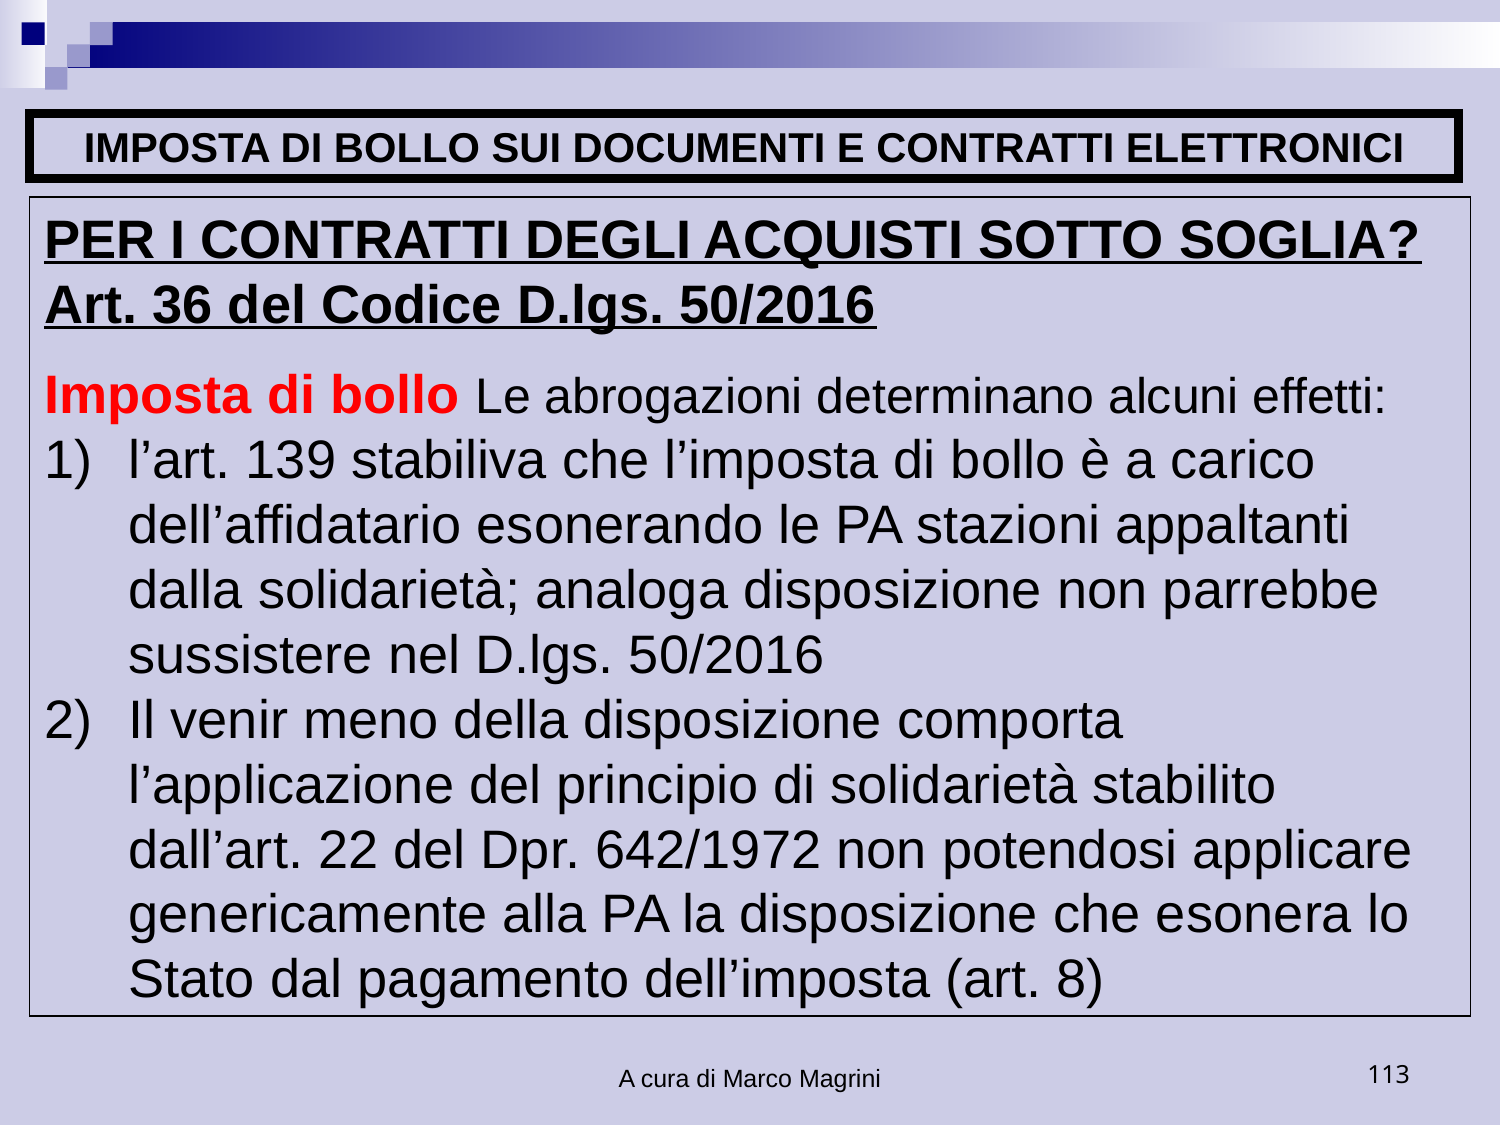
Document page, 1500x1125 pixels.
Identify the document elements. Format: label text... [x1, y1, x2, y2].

slide_number 113 [1074, 1025, 1425, 1100]
text_box IMPOSTA DI BOLLO SUI DOCUMENTI E CONTRATTI ELETTRONICI [29, 113, 1459, 179]
text_box PER I CONTRATTI DEGLI ACQUISTI SOTTO SOGLIA? Art. 36 del Codice D.lgs. 50/2016 Imposta di bollo Le abrogazioni determinano alcuni effetti: l’art. 139 stabiliva che l’imposta di bollo è a carico dell’affidatario esonerando le PA stazioni appaltanti dalla solidarietà; analoga disposizione non parrebbe sussistere nel D.lgs. 50/2016 Il venir meno della disposizione comporta l’applicazione del principio di solidarietà stabilito dall’art. 22 del Dpr. 642/1972 non potendosi applicare genericamente alla PA la disposizione che esonera lo Stato dal pagamento dell’imposta (art. 8) [29, 196, 1471, 1017]
footer A cura di Marco Magrini [512, 1025, 988, 1100]
